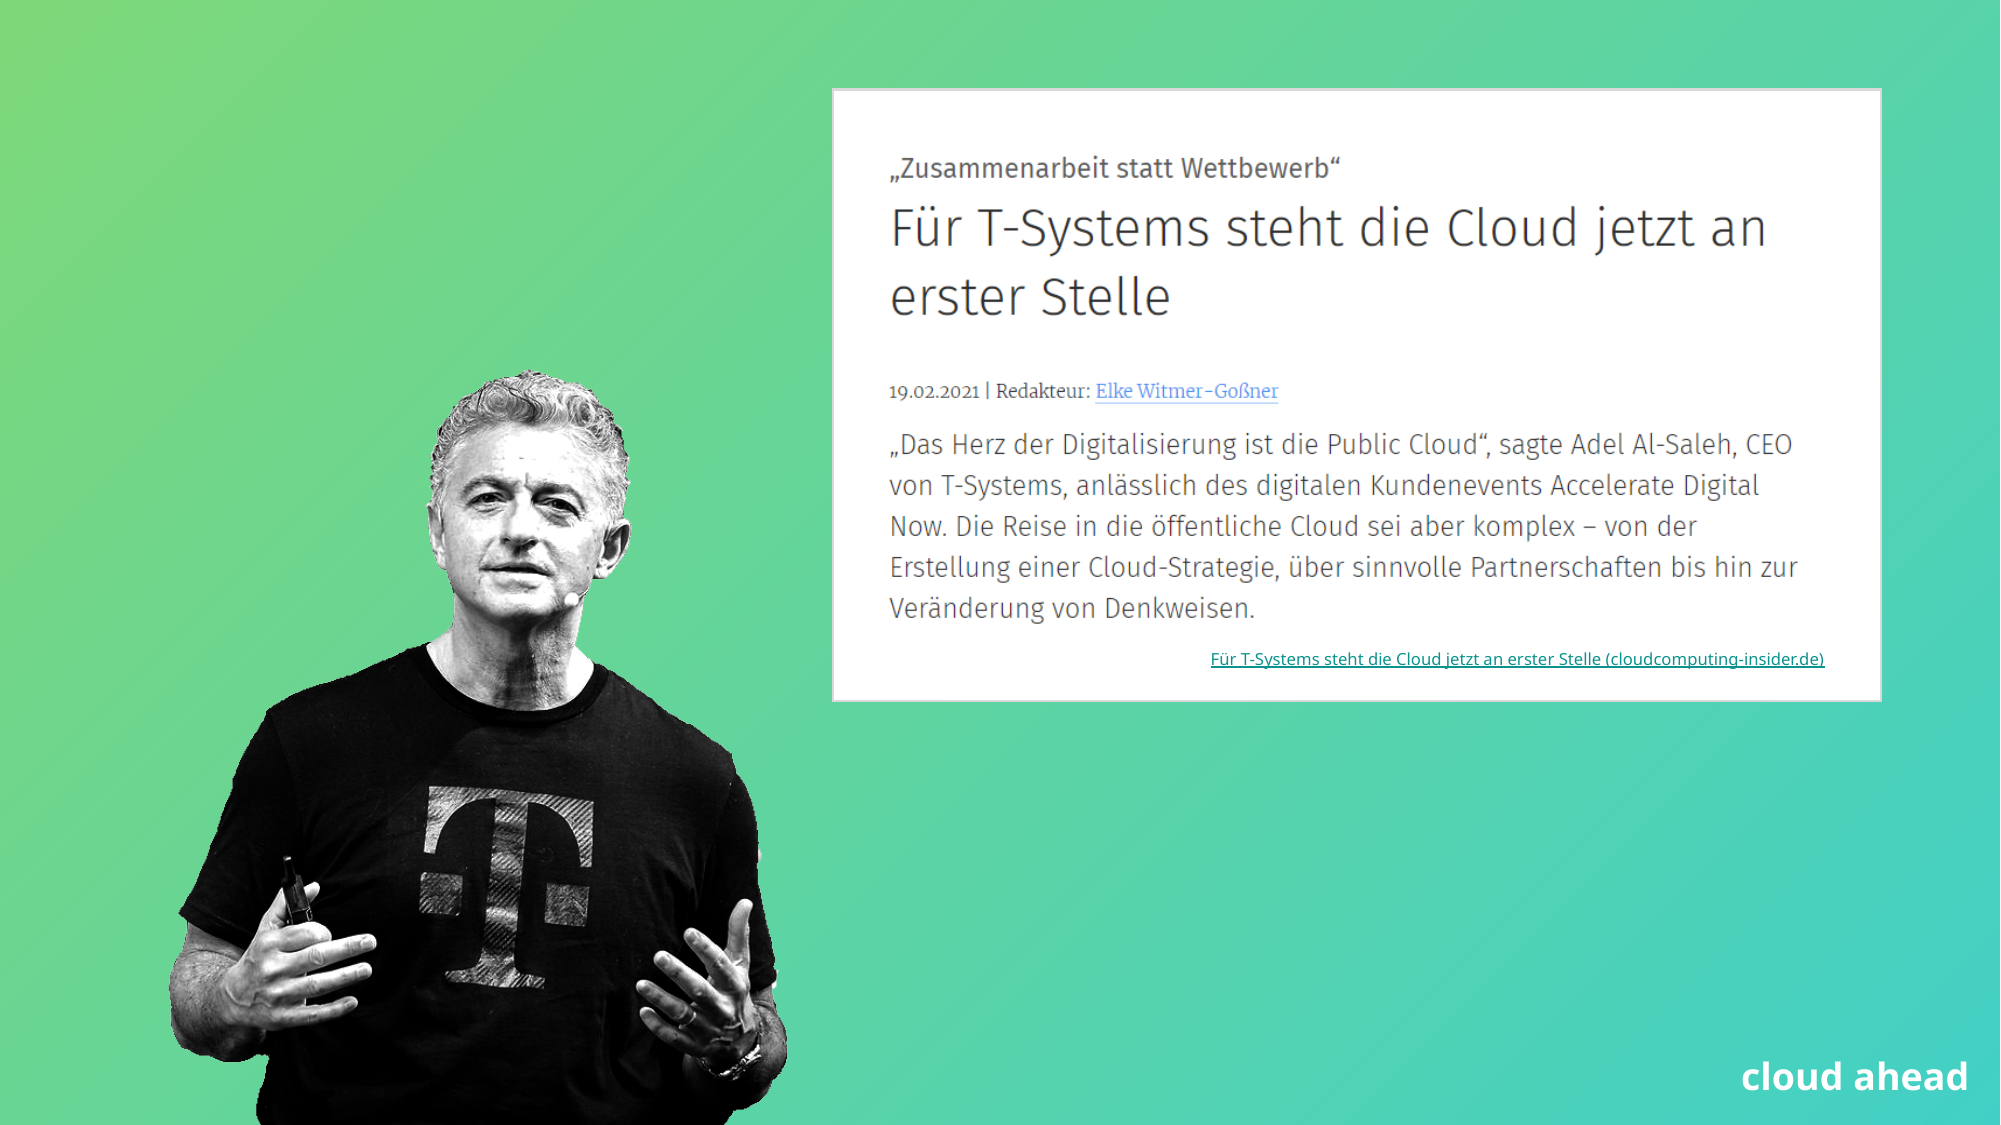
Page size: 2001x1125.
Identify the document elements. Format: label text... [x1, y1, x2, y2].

text_box Für T-Systems steht die Cloud jetzt an erster Stelle (cloudcomputing-insider.de) [1114, 641, 1840, 702]
picture [0, 144, 1840, 1125]
text_box [832, 88, 1882, 702]
